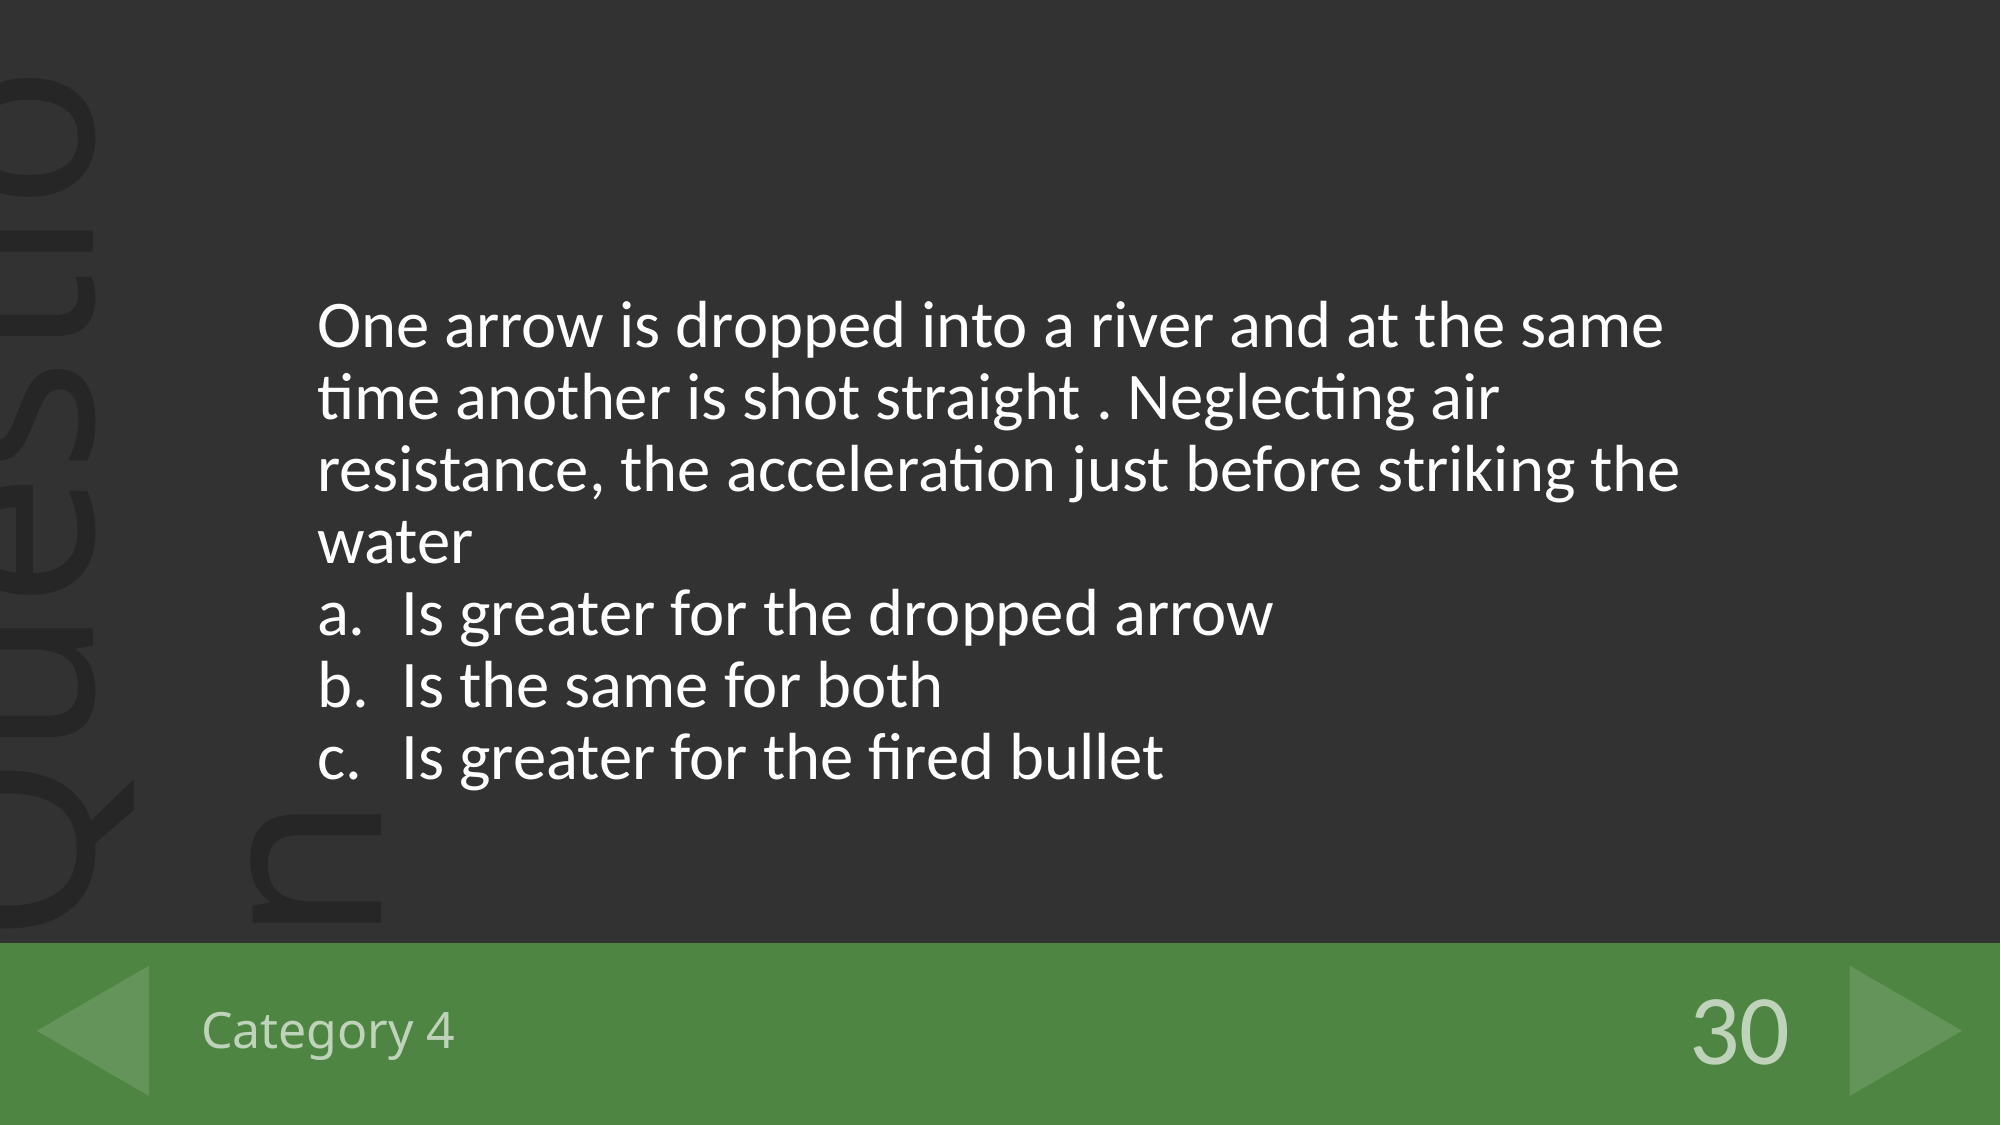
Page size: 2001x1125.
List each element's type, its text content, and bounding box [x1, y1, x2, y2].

title Category 4 [185, 967, 1494, 1097]
list One arrow is dropped into a river and at the same time another is shot straight . Neglecting air resistance, the acceleration just before striking the water Is greater for the dropped arrow Is the same for both Is greater for the fired bullet [302, 307, 1760, 777]
list 30 [1494, 967, 1806, 1097]
